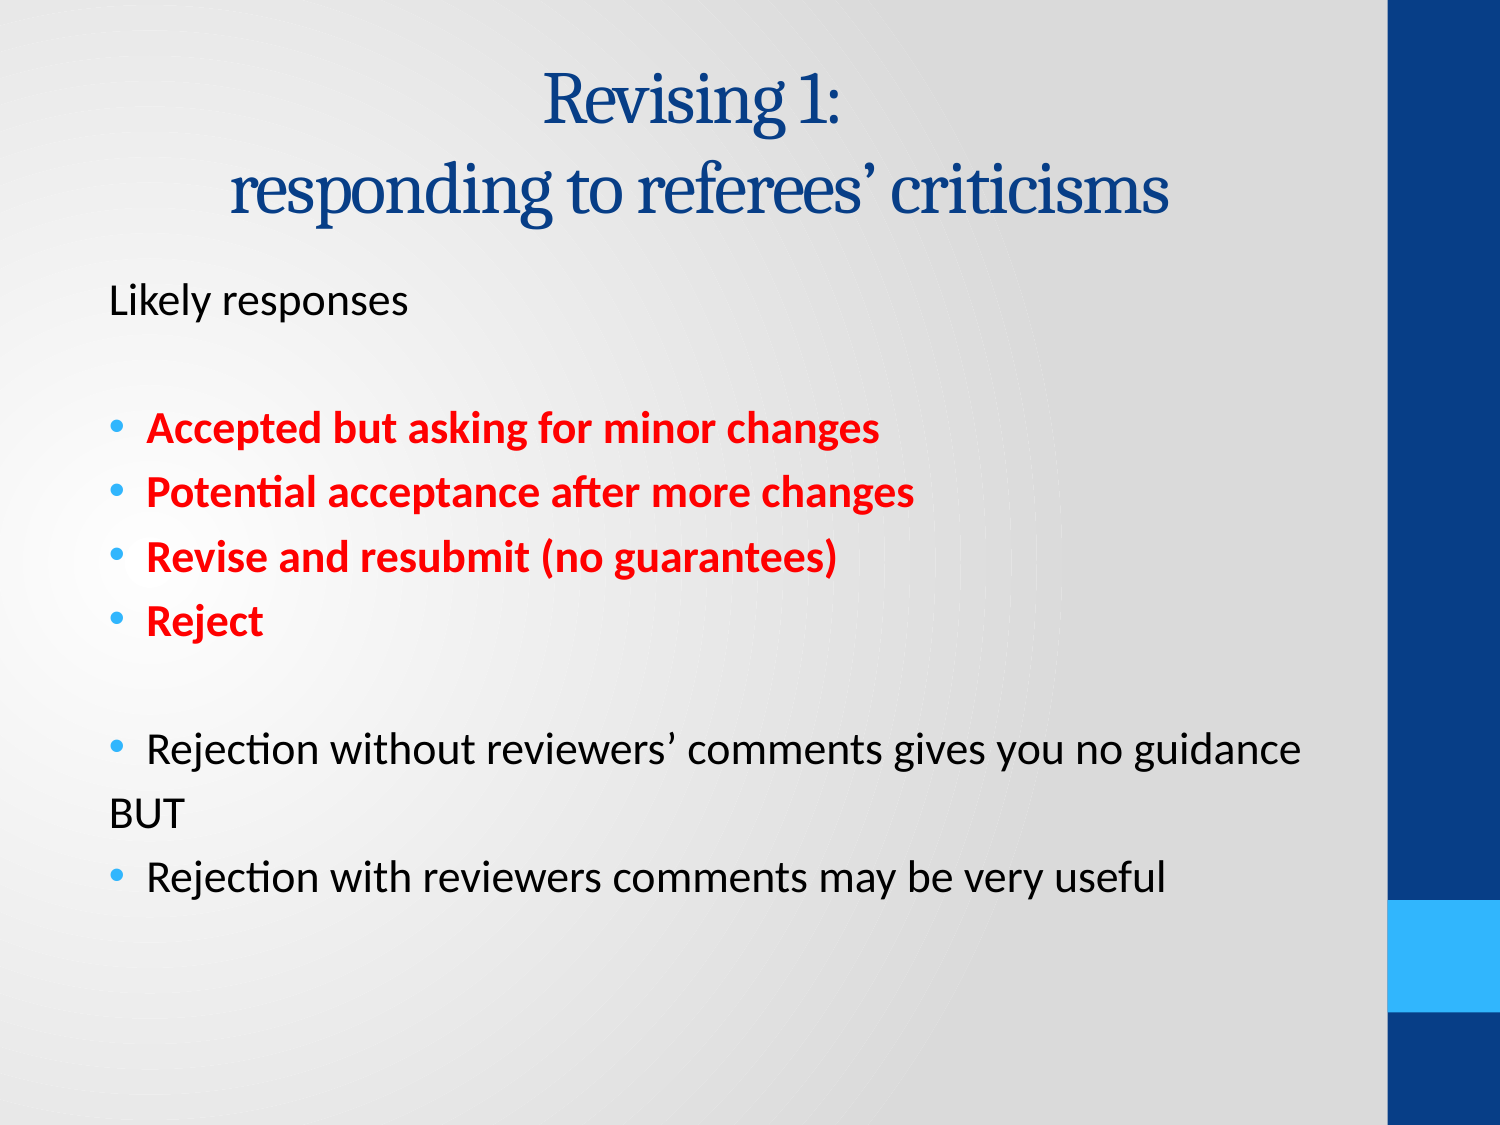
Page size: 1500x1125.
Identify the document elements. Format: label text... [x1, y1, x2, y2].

list Likely responses Accepted but asking for minor changes Potential acceptance after more changes Revise and resubmit (no guarantees) Reject Rejection without reviewers’ comments gives you no guidance BUT Rejection with reviewers comments may be very useful [75, 262, 1325, 1050]
title Revising 1: responding to referees’ criticisms [75, 45, 1325, 233]
